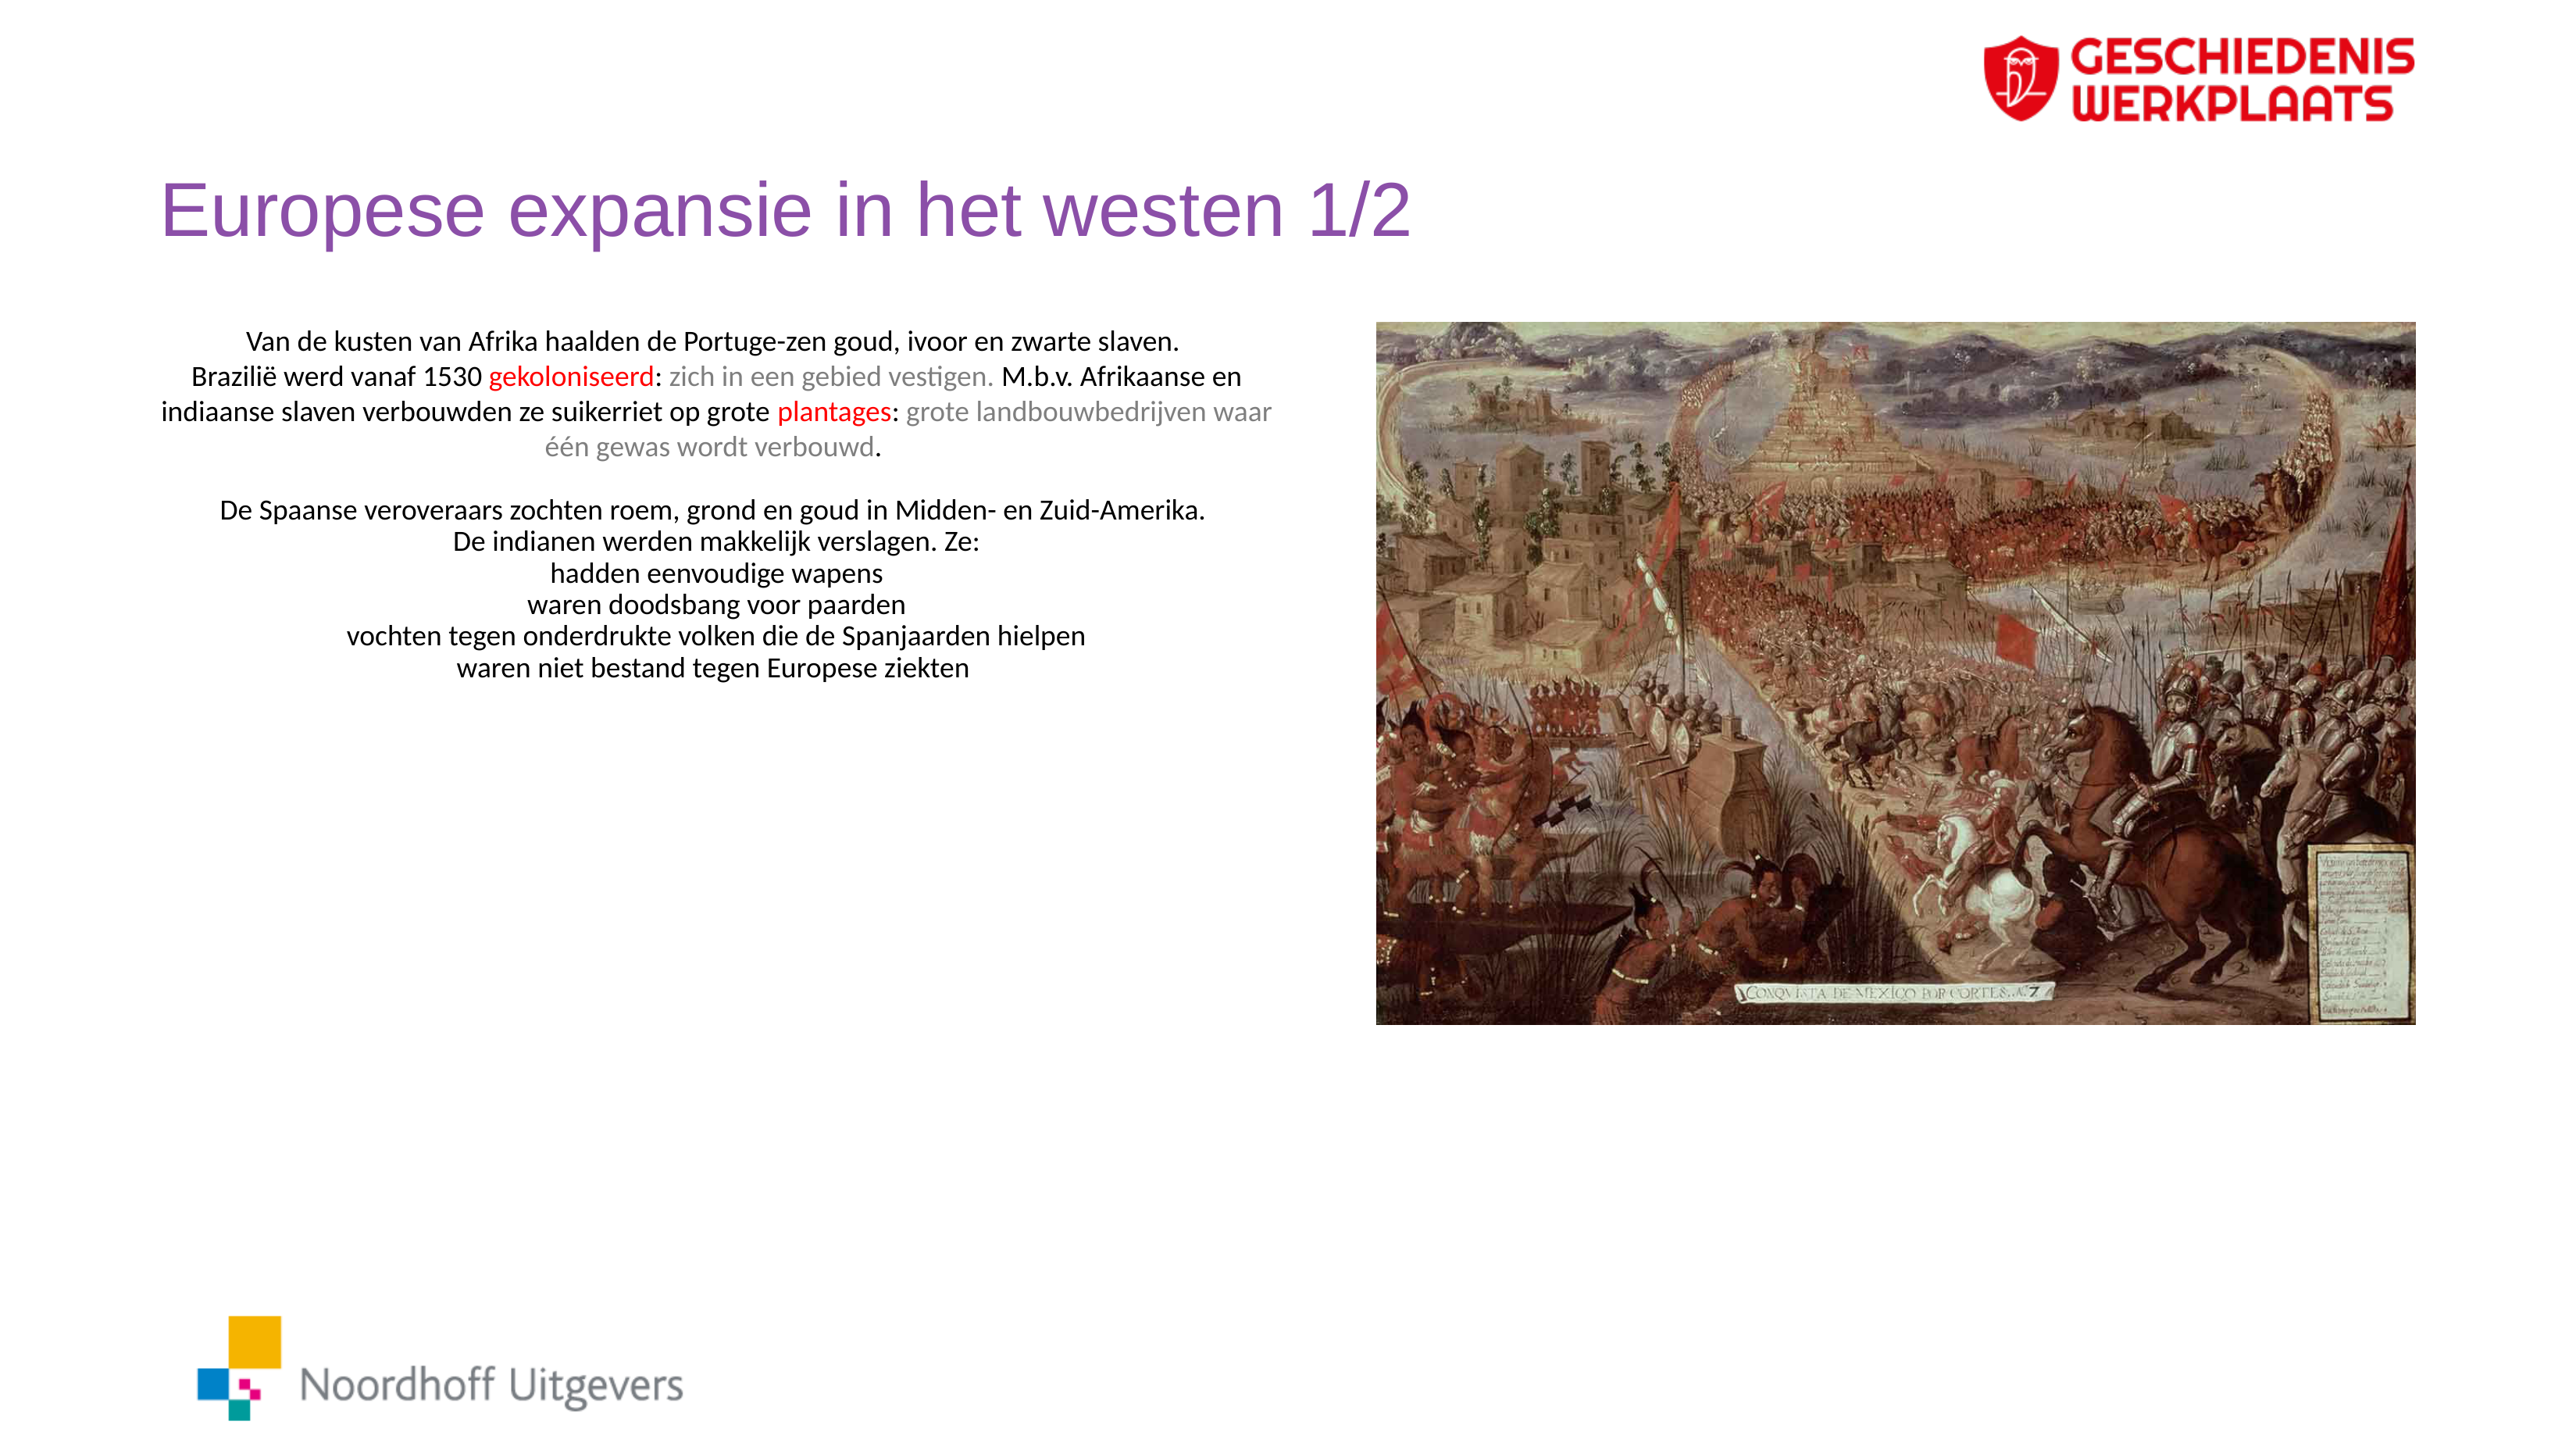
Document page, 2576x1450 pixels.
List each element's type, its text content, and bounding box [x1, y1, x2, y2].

list Van de kusten van Afrika haalden de Portuge-zen goud, ivoor en zwarte slaven. Brazilië werd vanaf 1530 gekoloniseerd: zich in een gebied vestigen. M.b.v. Afrikaanse en indiaanse slaven verbouwden ze suikerriet op grote plantages: grote landbouwbedrijven waar één gewas wordt verbouwd. De Spaanse veroveraars zochten roem, grond en goud in Midden- en Zuid-Amerika. De indianen werden makkelijk verslagen. Ze: hadden eenvoudige wapens waren doodsbang voor paarden vochten tegen onderdrukte volken die de Spanjaarden hielpen waren niet bestand tegen Europese ziekten [159, 322, 1288, 1288]
title Europese expansie in het westen 1/2 [159, 159, 2416, 266]
picture [1610, 0, 2576, 161]
picture [159, 1288, 802, 1449]
picture [1376, 322, 2416, 1025]
